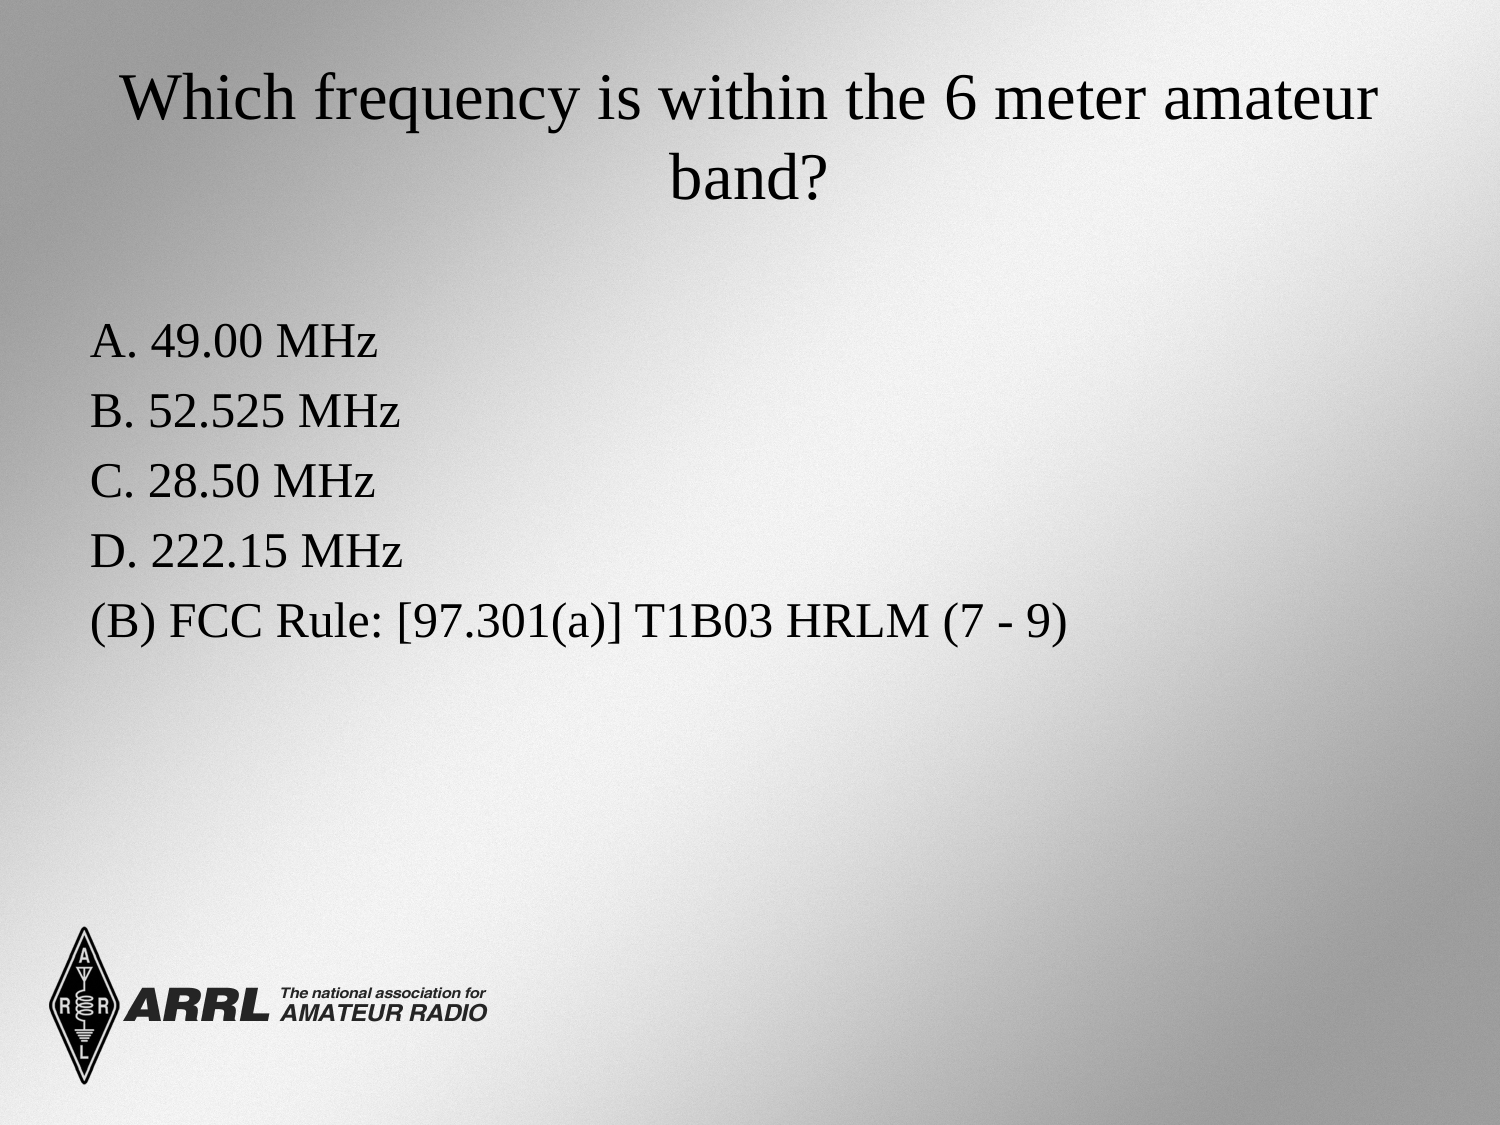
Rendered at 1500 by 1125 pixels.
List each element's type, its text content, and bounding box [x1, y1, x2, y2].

picture [0, 0, 1500, 1125]
title Which frequency is within the 6 meter amateur band? [75, 45, 1425, 233]
list A. 49.00 MHz B. 52.525 MHz C. 28.50 MHz D. 222.15 MHz (B) FCC Rule: [97.301(a)] T1B03 HRLM (7 - 9) [75, 299, 1425, 1005]
